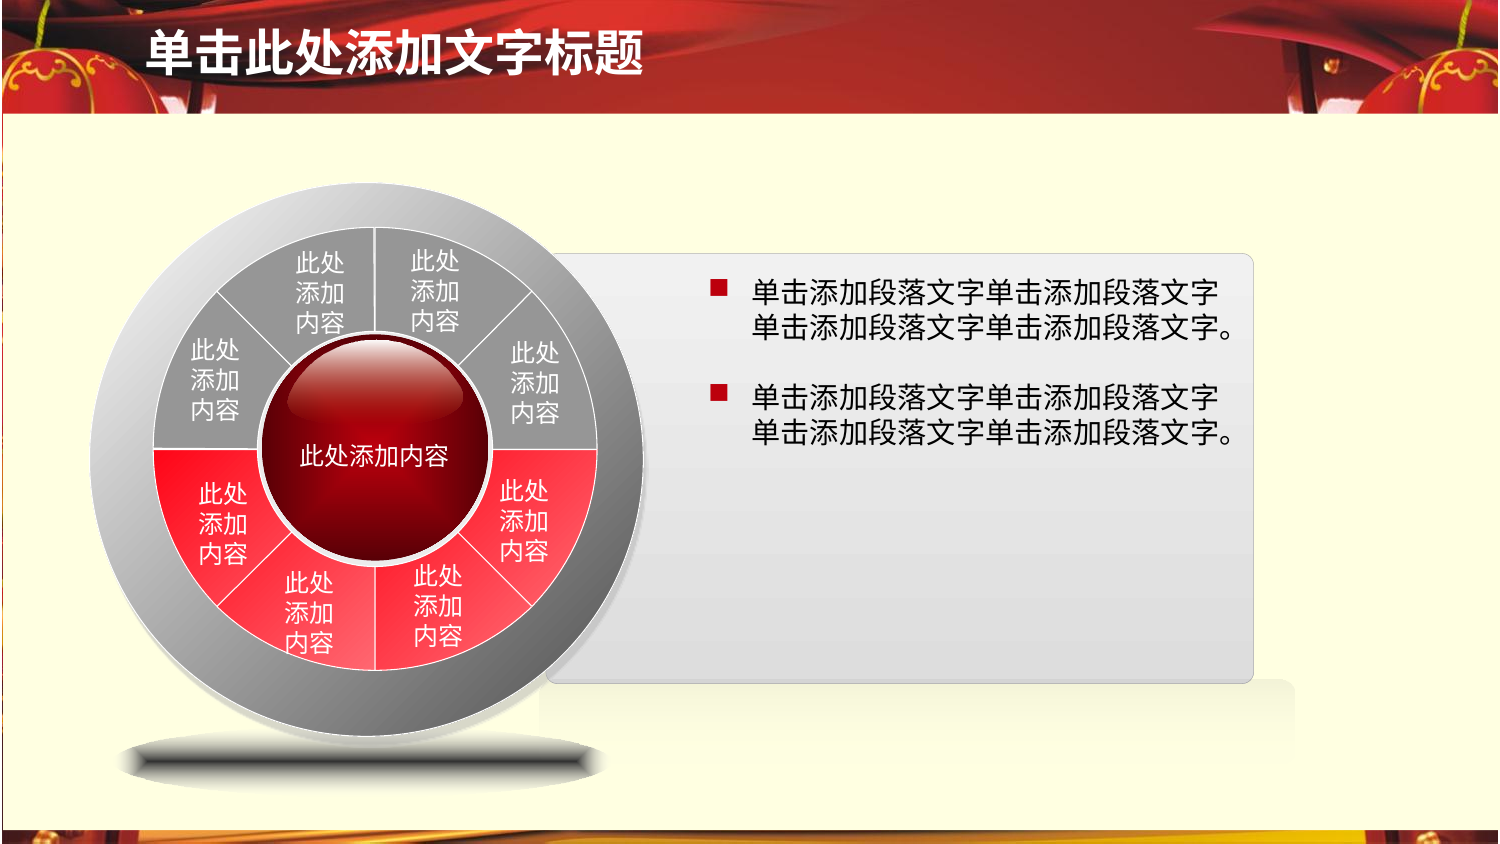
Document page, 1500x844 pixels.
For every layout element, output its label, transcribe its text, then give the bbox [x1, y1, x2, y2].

picture [2, 0, 1498, 844]
text_box [539, 679, 1295, 765]
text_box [153, 227, 598, 671]
text_box [187, 671, 546, 737]
text_box [554, 253, 1254, 680]
text_box [112, 728, 610, 797]
text_box [215, 182, 517, 227]
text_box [261, 334, 489, 561]
text_box [89, 282, 153, 636]
text_box 单击添加段落文字单击添加段落文字单击添加段落文字单击添加段落文字。 单击添加段落文字单击添加段落文字单击添加段落文字单击添加段落文字。 [693, 232, 1258, 457]
text_box [598, 307, 644, 612]
